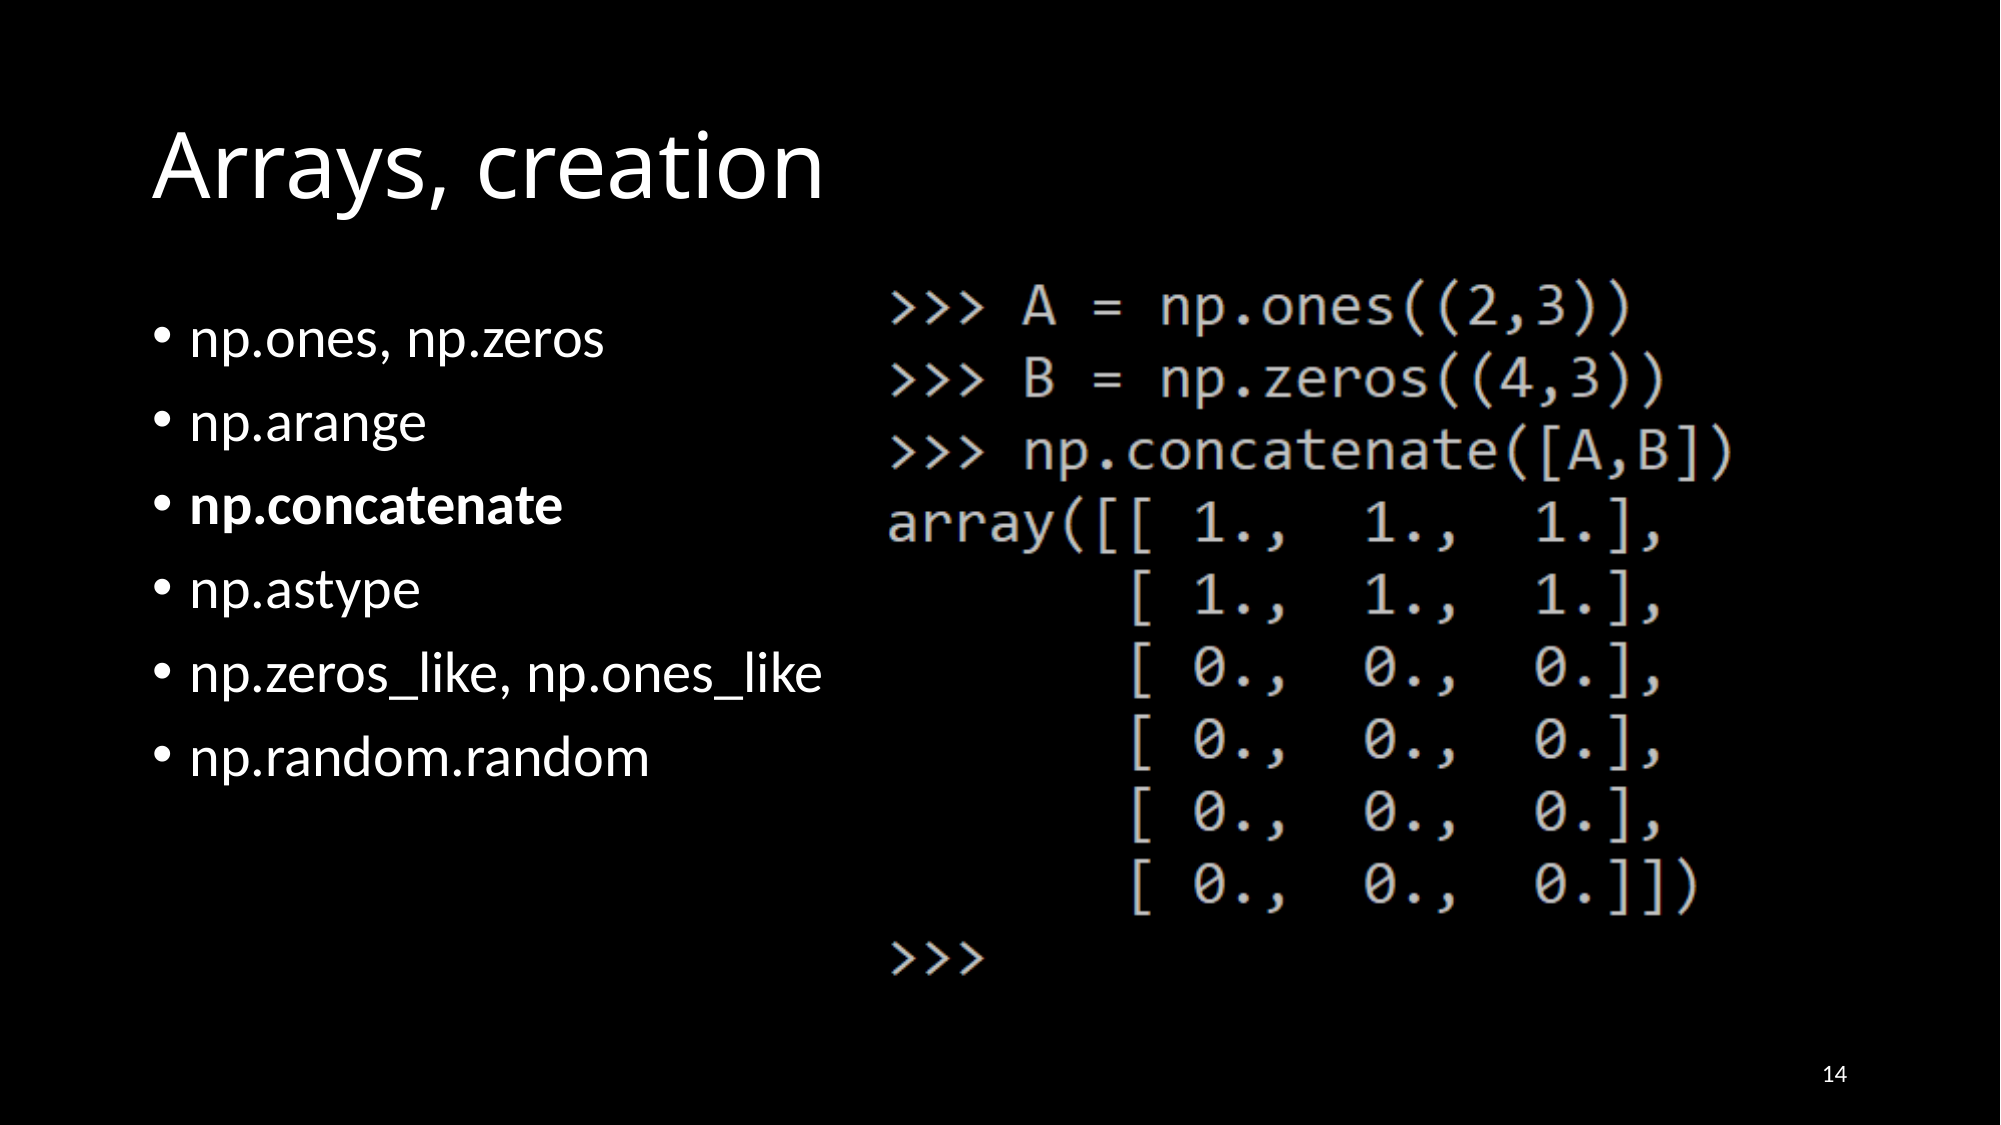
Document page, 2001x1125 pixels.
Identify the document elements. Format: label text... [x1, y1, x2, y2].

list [888, 277, 1767, 992]
slide_number 14 [1412, 1042, 1863, 1103]
title Arrays, creation [137, 59, 1863, 278]
list np.ones, np.zeros np.arange np.concatenate np.astype np.zeros_like, np.ones_like np.random.random [137, 299, 988, 1014]
